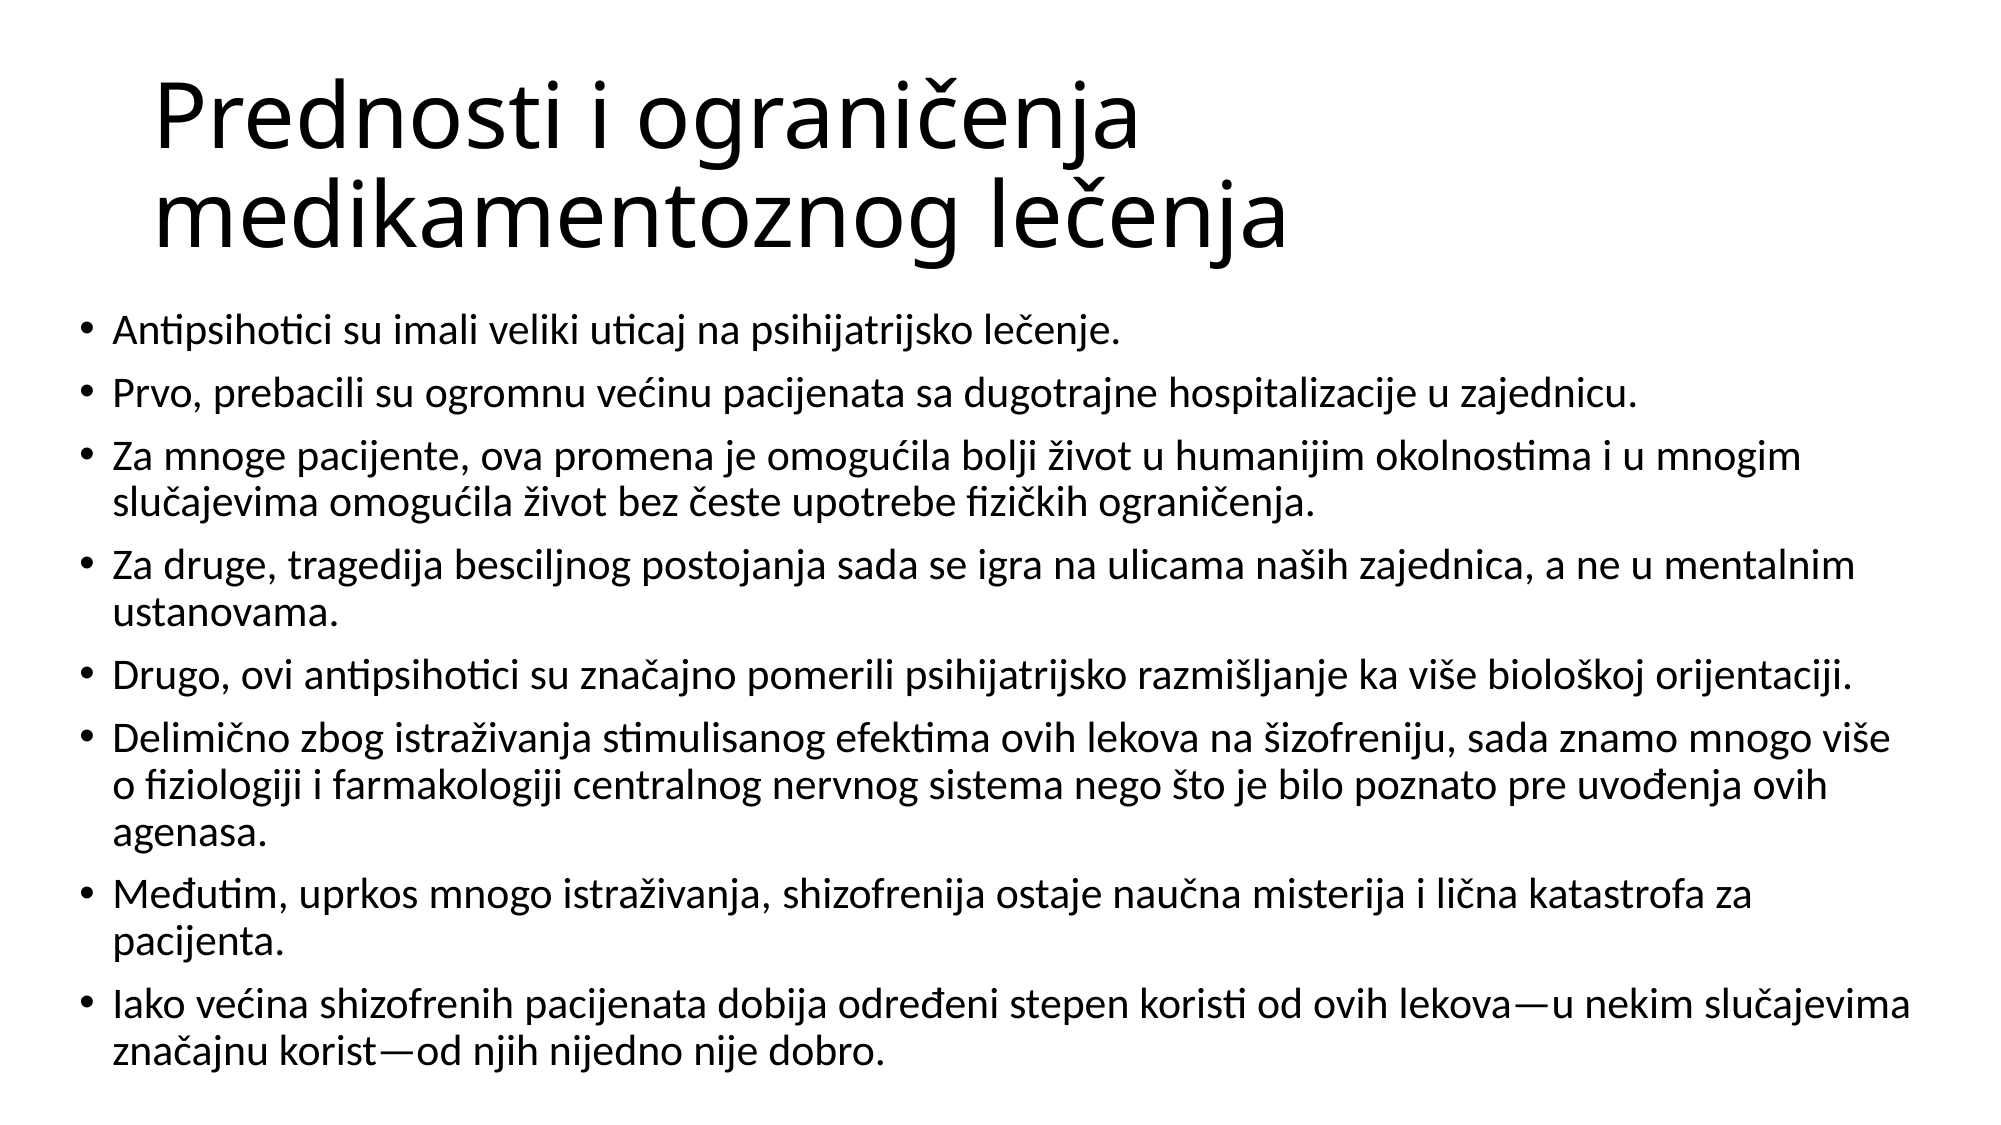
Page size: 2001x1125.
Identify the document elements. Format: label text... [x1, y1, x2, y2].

title Prednosti i ograničenja medikamentoznog lečenja [137, 59, 1863, 278]
list Antipsihotici su imali veliki uticaj na psihijatrijsko lečenje. Prvo, prebacili su ogromnu većinu pacijenata sa dugotrajne hospitalizacije u zajednicu. Za mnoge pacijente, ova promena je omogućila bolji život u humanijim okolnostima i u mnogim slučajevima omogućila život bez česte upotrebe fizičkih ograničenja. Za druge, tragedija besciljnog postojanja sada se igra na ulicama naših zajednica, a ne u mentalnim ustanovama. Drugo, ovi antipsihotici su značajno pomerili psihijatrijsko razmišljanje ka više biološkoj orijentaciji. Delimično zbog istraživanja stimulisanog efektima ovih lekova na šizofreniju, sada znamo mnogo više o fiziologiji i farmakologiji centralnog nervnog sistema nego što je bilo poznato pre uvođenja ovih agenasa. Međutim, uprkos mnogo istraživanja, shizofrenija ostaje naučna misterija i lična katastrofa za pacijenta. Iako većina shizofrenih pacijenata dobija određeni stepen koristi od ovih lekova—u nekim slučajevima značajnu korist—od njih nijedno nije dobro. [64, 299, 1937, 1092]
